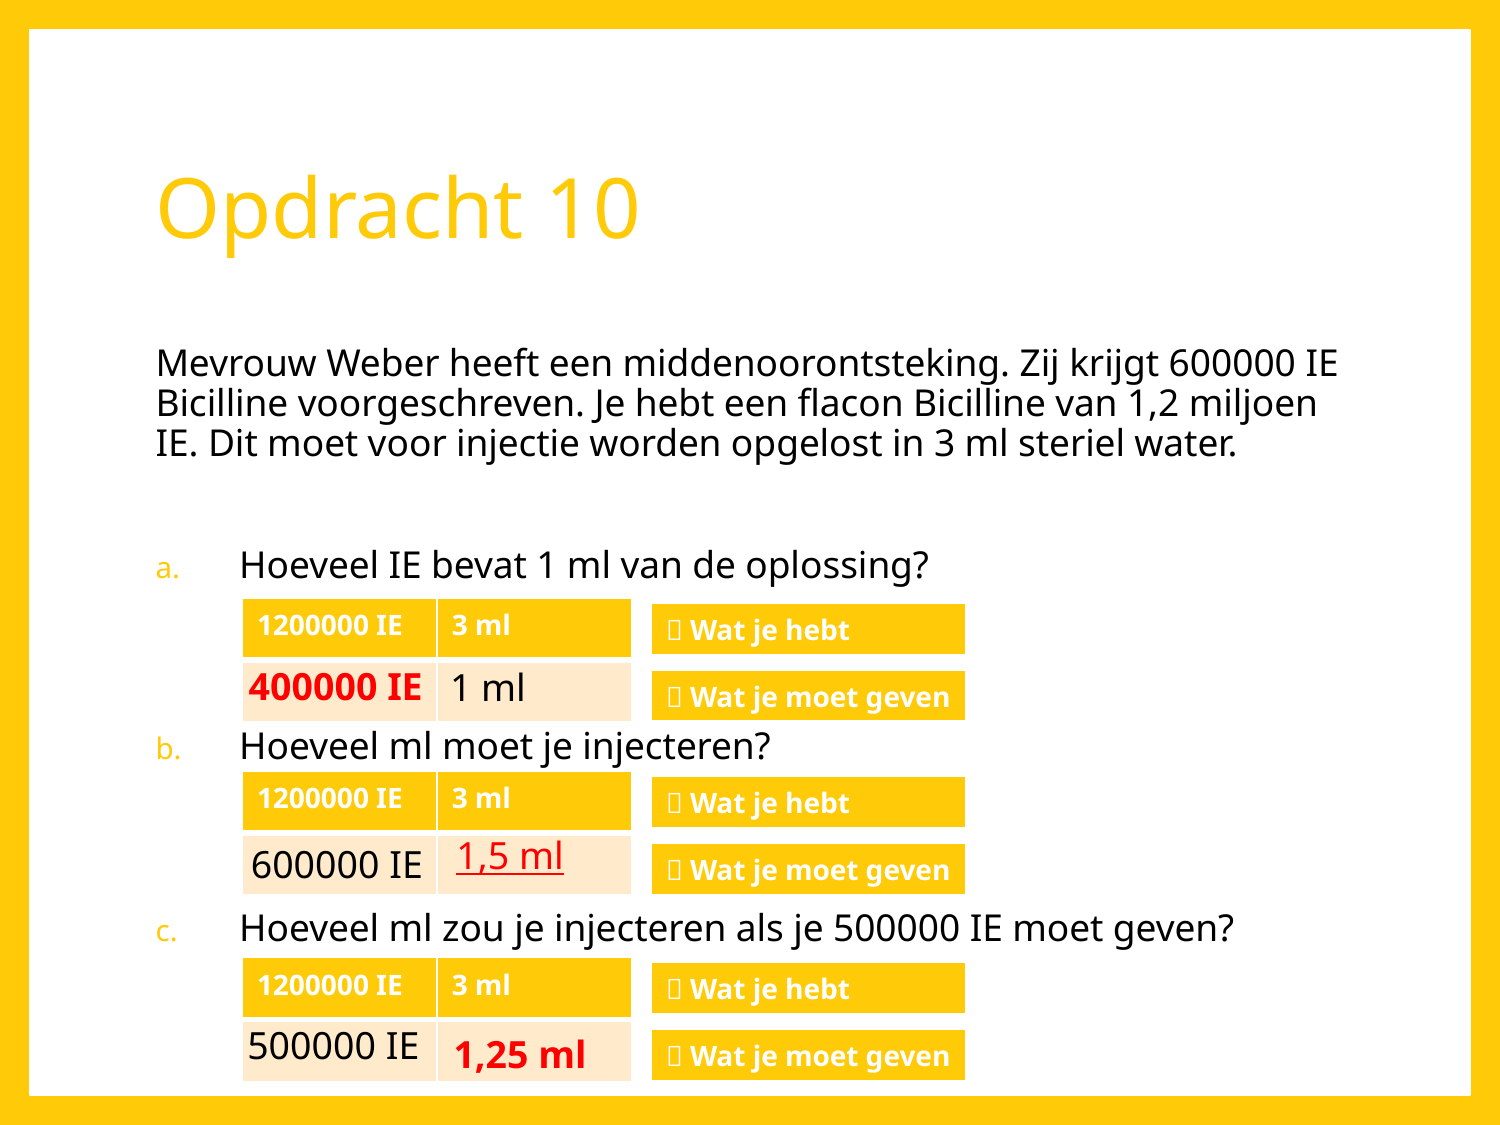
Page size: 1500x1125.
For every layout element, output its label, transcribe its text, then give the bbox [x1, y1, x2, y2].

table_header 1200000 IE [243, 772, 436, 830]
list Mevrouw Weber heeft een middenoorontsteking. Zij krijgt 600000 IE Bicilline voorgeschreven. Je hebt een flacon Bicilline van 1,2 miljoen IE. Dit moet voor injectie worden opgelost in 3 ml steriel water. Hoeveel IE bevat 1 ml van de oplossing? Hoeveel ml moet je injecteren? Hoeveel ml zou je injecteren als je 500000 IE moet geven? [140, 337, 1356, 1000]
table_header  Wat je hebt [652, 963, 965, 1013]
table_header 3 ml [438, 958, 631, 1017]
table_header 3 ml [438, 772, 631, 830]
table_cell [243, 716, 436, 721]
table_header 1200000 IE [243, 958, 436, 1017]
text_box 500000 IE [232, 1014, 435, 1075]
table_header 3 ml [438, 599, 631, 657]
text_box 1 ml [438, 656, 541, 716]
table_header 1200000 IE [243, 599, 436, 655]
text_box 400000 IE [233, 655, 438, 716]
table_cell [438, 1022, 631, 1081]
text_box 1,25 ml [438, 1023, 602, 1084]
table_header  Wat je moet geven [652, 671, 965, 720]
text_box 600000 IE [236, 833, 438, 893]
table_cell [438, 836, 631, 894]
text_box 1,5 ml [441, 824, 579, 885]
table_header  Wat je moet geven [652, 844, 965, 894]
title Opdracht 10 [140, 99, 1356, 323]
table_cell [243, 1022, 436, 1081]
table_header  Wat je hebt [652, 777, 965, 827]
table_cell [438, 663, 631, 721]
table_header  Wat je moet geven [652, 1030, 965, 1080]
table_header  Wat je hebt [652, 604, 965, 654]
